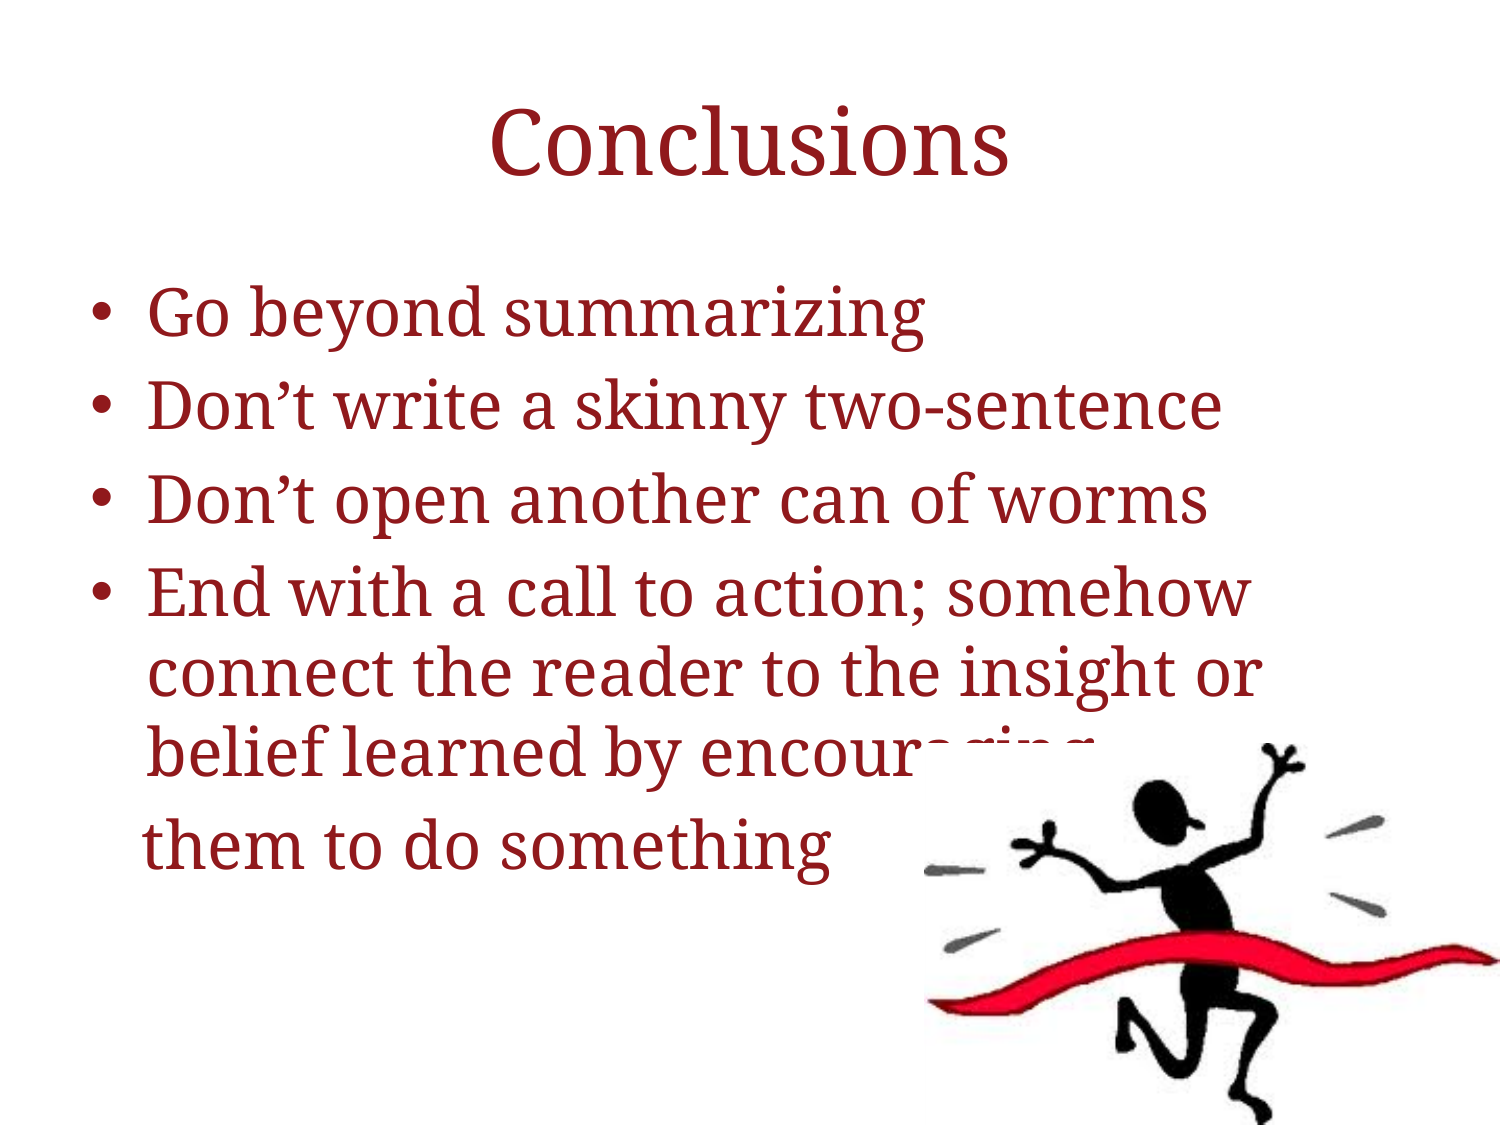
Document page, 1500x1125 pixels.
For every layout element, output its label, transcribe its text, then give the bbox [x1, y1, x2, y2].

list Go beyond summarizing Don’t write a skinny two-sentence Don’t open another can of worms End with a call to action; somehow connect the reader to the insight or belief learned by encouraging them to do something [75, 262, 1425, 1005]
picture [924, 743, 1500, 1125]
title Conclusions [75, 45, 1425, 233]
